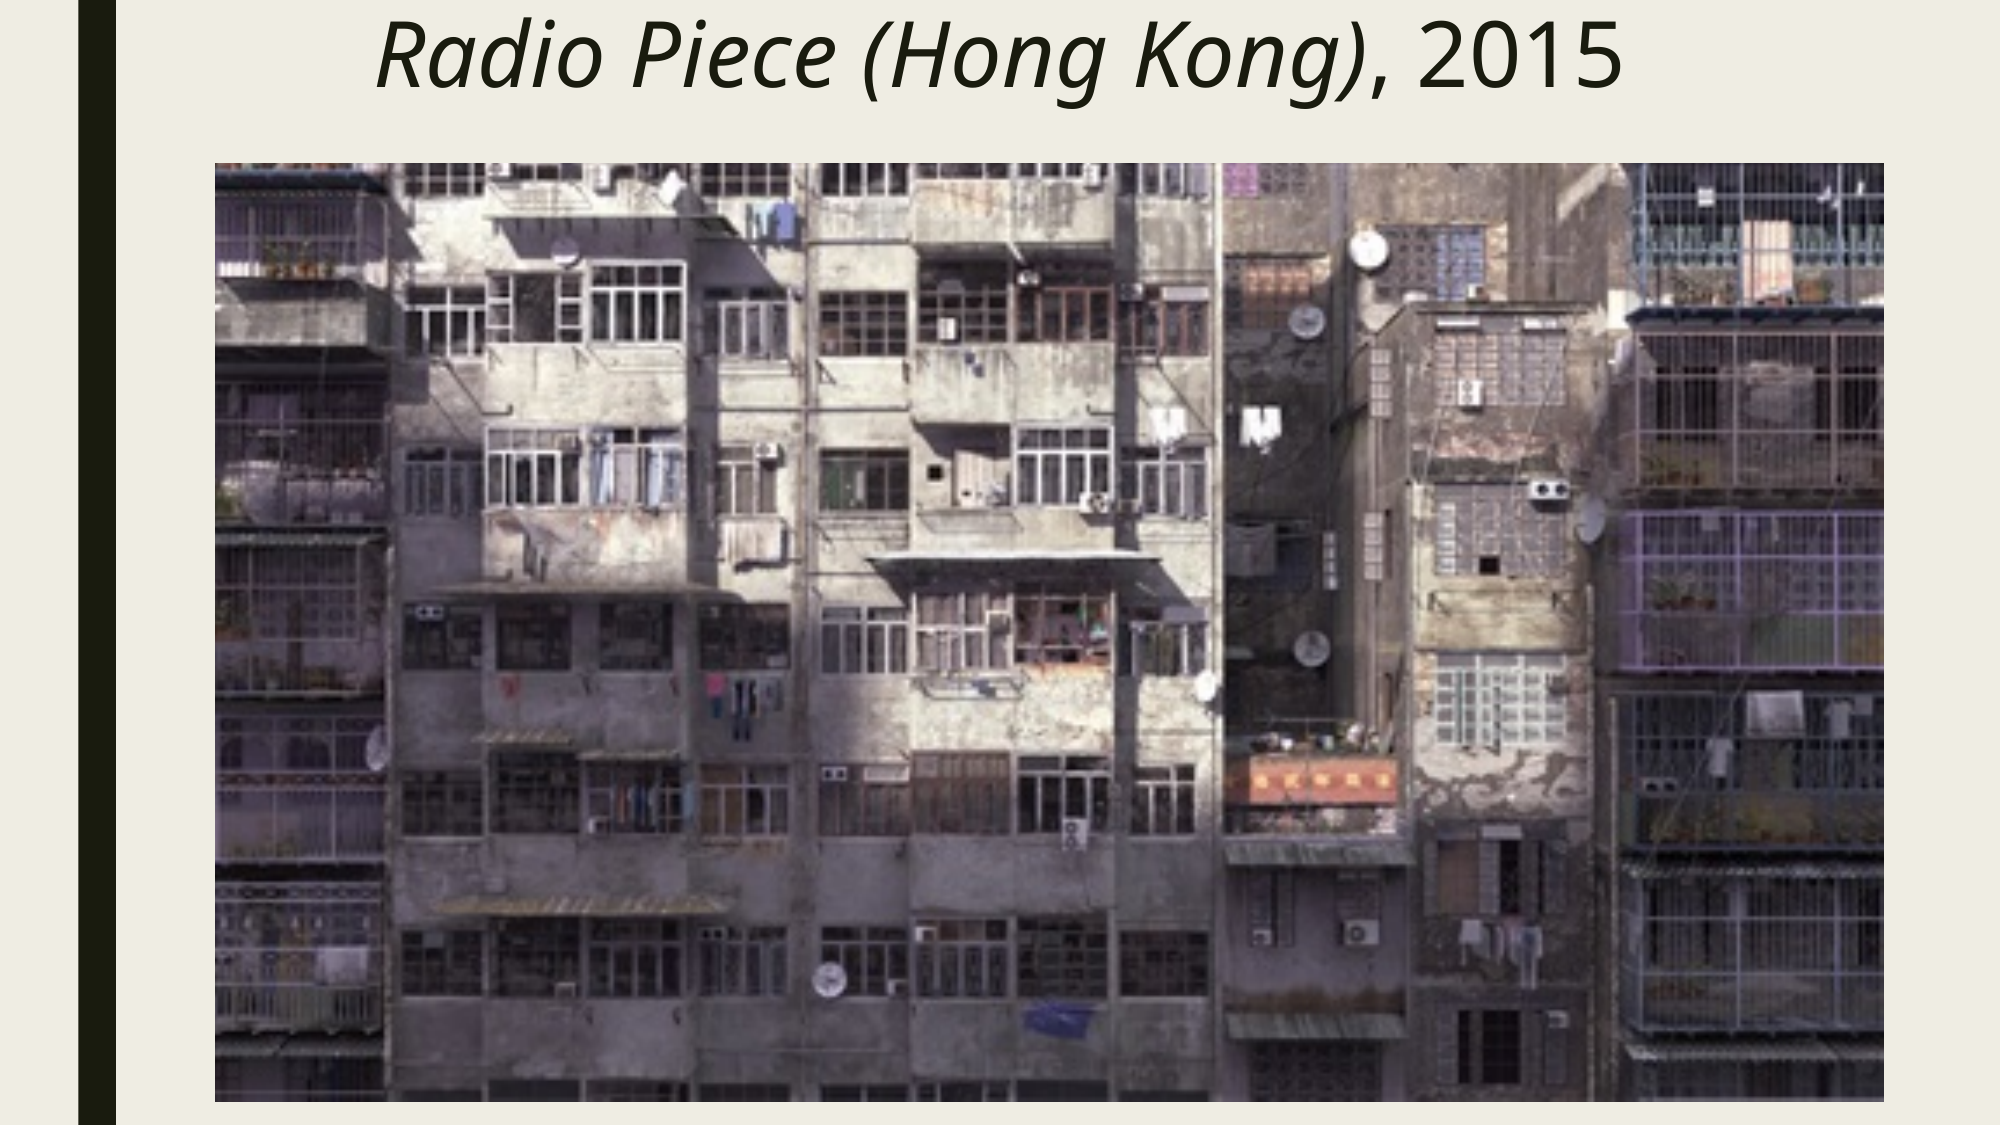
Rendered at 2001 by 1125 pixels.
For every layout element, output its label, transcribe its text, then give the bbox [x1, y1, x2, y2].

picture [215, 163, 1884, 1102]
title Radio Piece (Hong Kong), 2015 [137, 1, 1863, 220]
